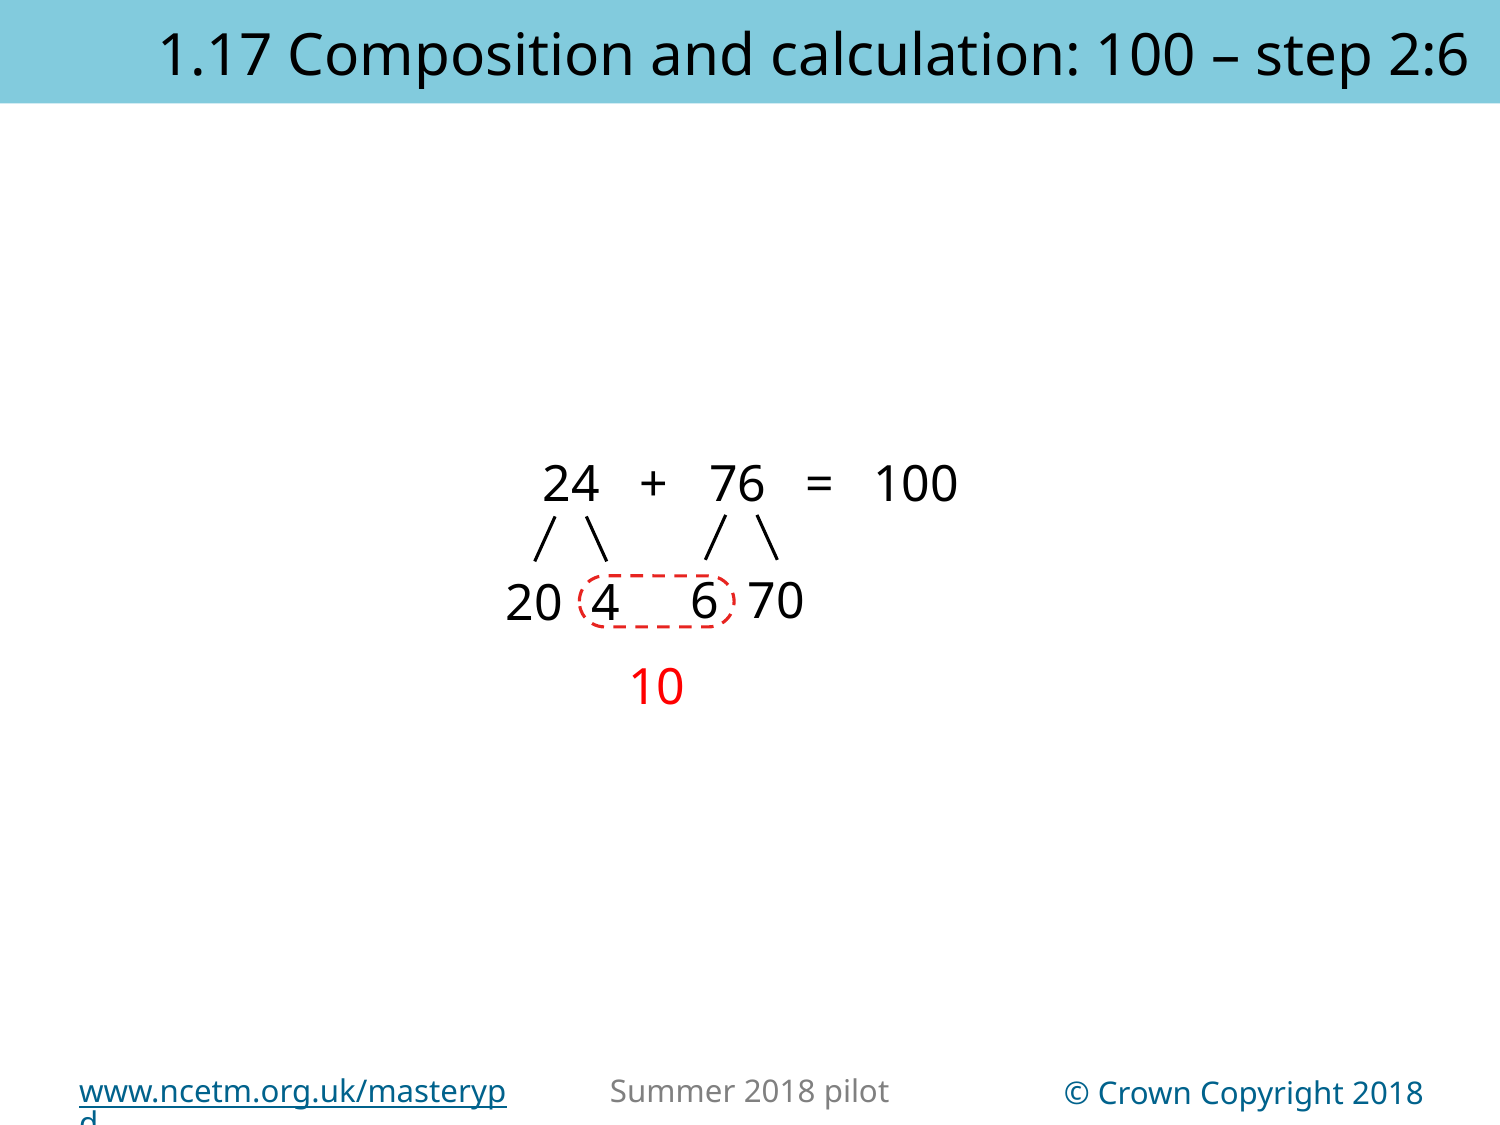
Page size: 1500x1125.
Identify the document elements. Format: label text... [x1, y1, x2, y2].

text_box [705, 514, 726, 561]
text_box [756, 514, 778, 561]
list 1.17 Composition and calculation: 100 – step 2:6 [0, 0, 1500, 104]
text_box 10 [613, 647, 701, 723]
text_box 20 [490, 562, 576, 638]
text_box [579, 575, 675, 627]
text_box 100 [858, 444, 974, 520]
text_box 76 [694, 444, 782, 520]
text_box 6 [675, 561, 732, 637]
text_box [534, 516, 556, 562]
text_box 4 [576, 562, 635, 638]
text_box 24 [527, 444, 615, 520]
text_box = [790, 444, 849, 520]
text_box + [624, 444, 684, 520]
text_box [586, 516, 607, 562]
text_box 70 [732, 561, 820, 637]
